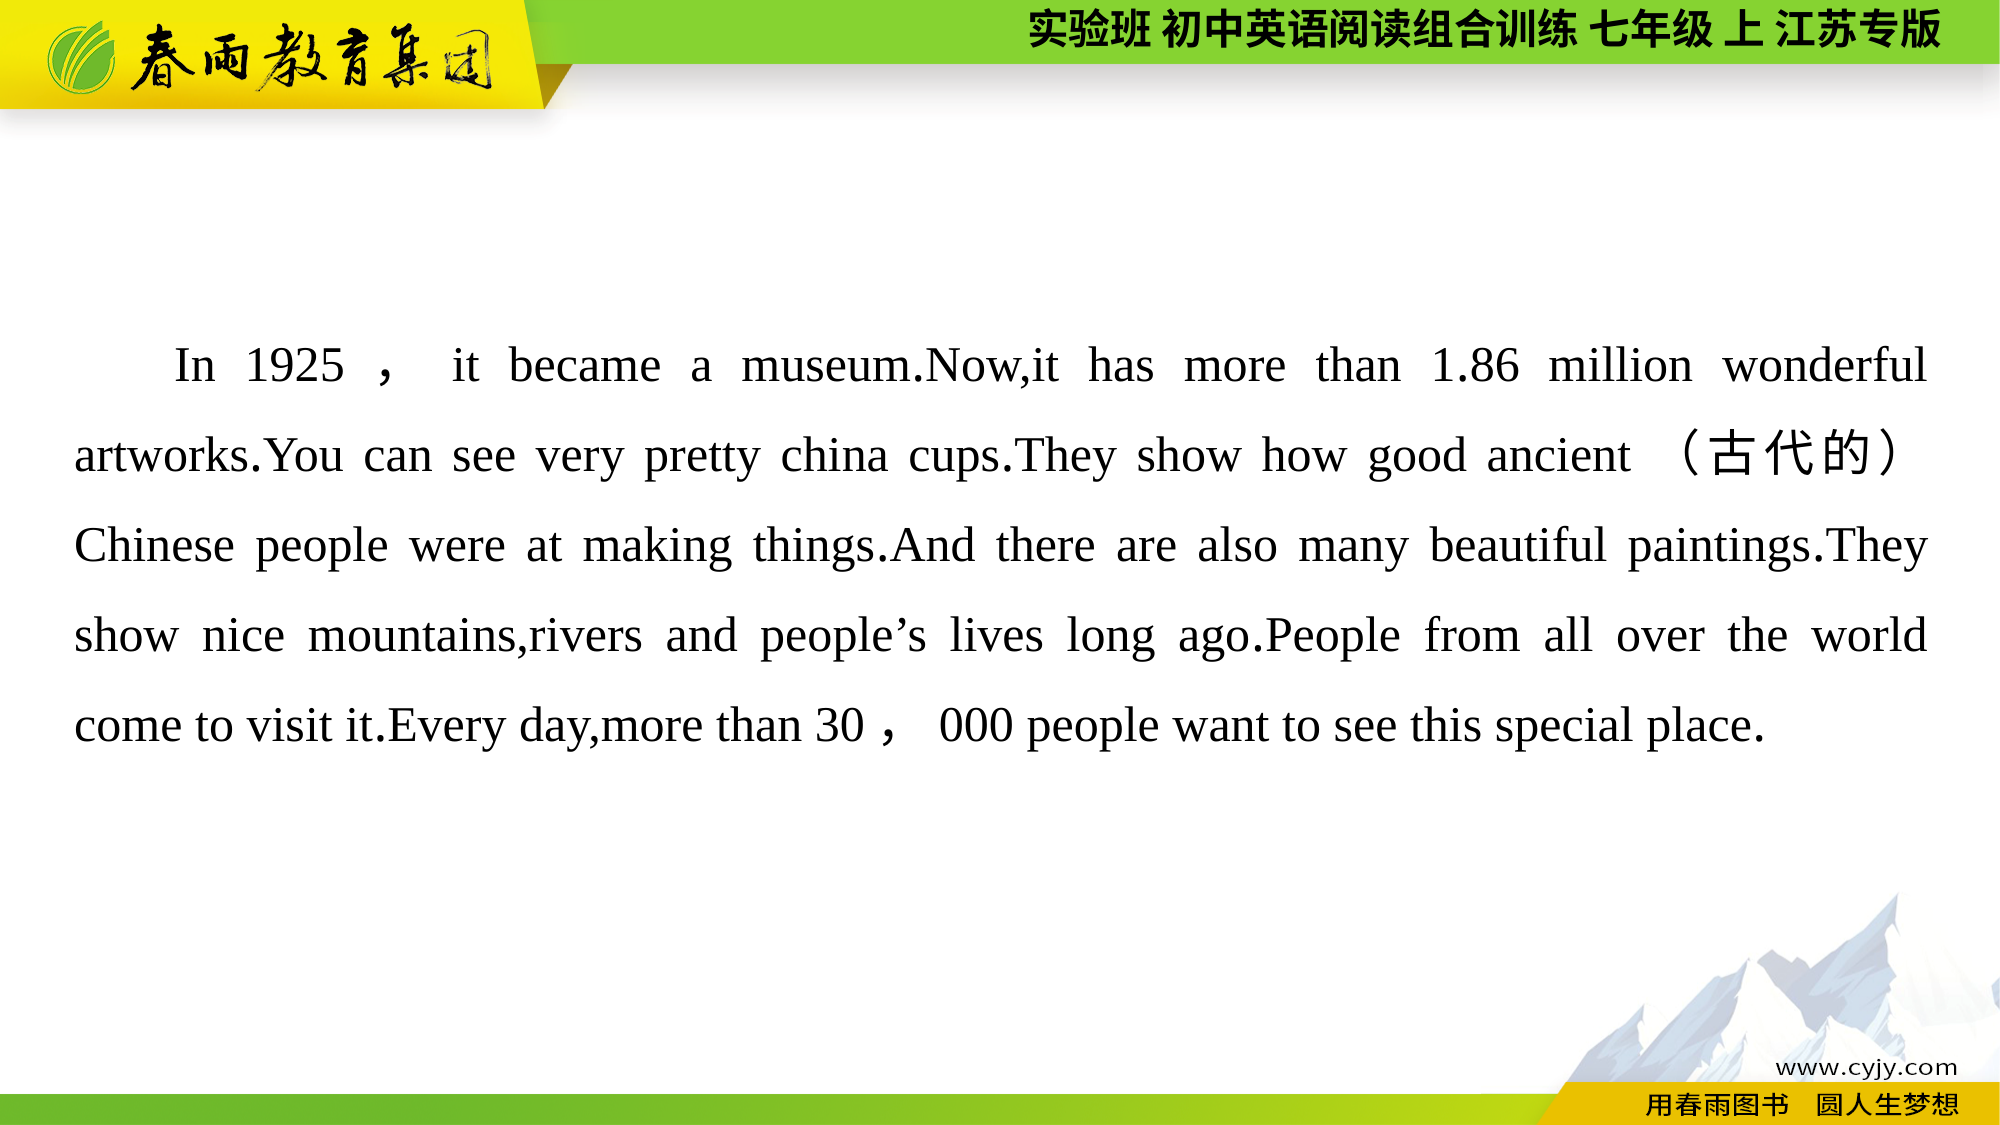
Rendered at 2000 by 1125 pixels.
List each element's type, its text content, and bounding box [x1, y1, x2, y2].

list In 1925，it became a museum.Now,it has more than 1.86 million wonderful artworks.You can see very pretty china cups.They show how good ancient（古代的） Chinese people were at making things.And there are also many beautiful paintings.They show nice mountains,rivers and people’s lives long ago.People from all over the world come to visit it.Every day,more than 30，000 people want to see this special place. [59, 293, 1944, 764]
picture [0, 0, 2000, 1125]
